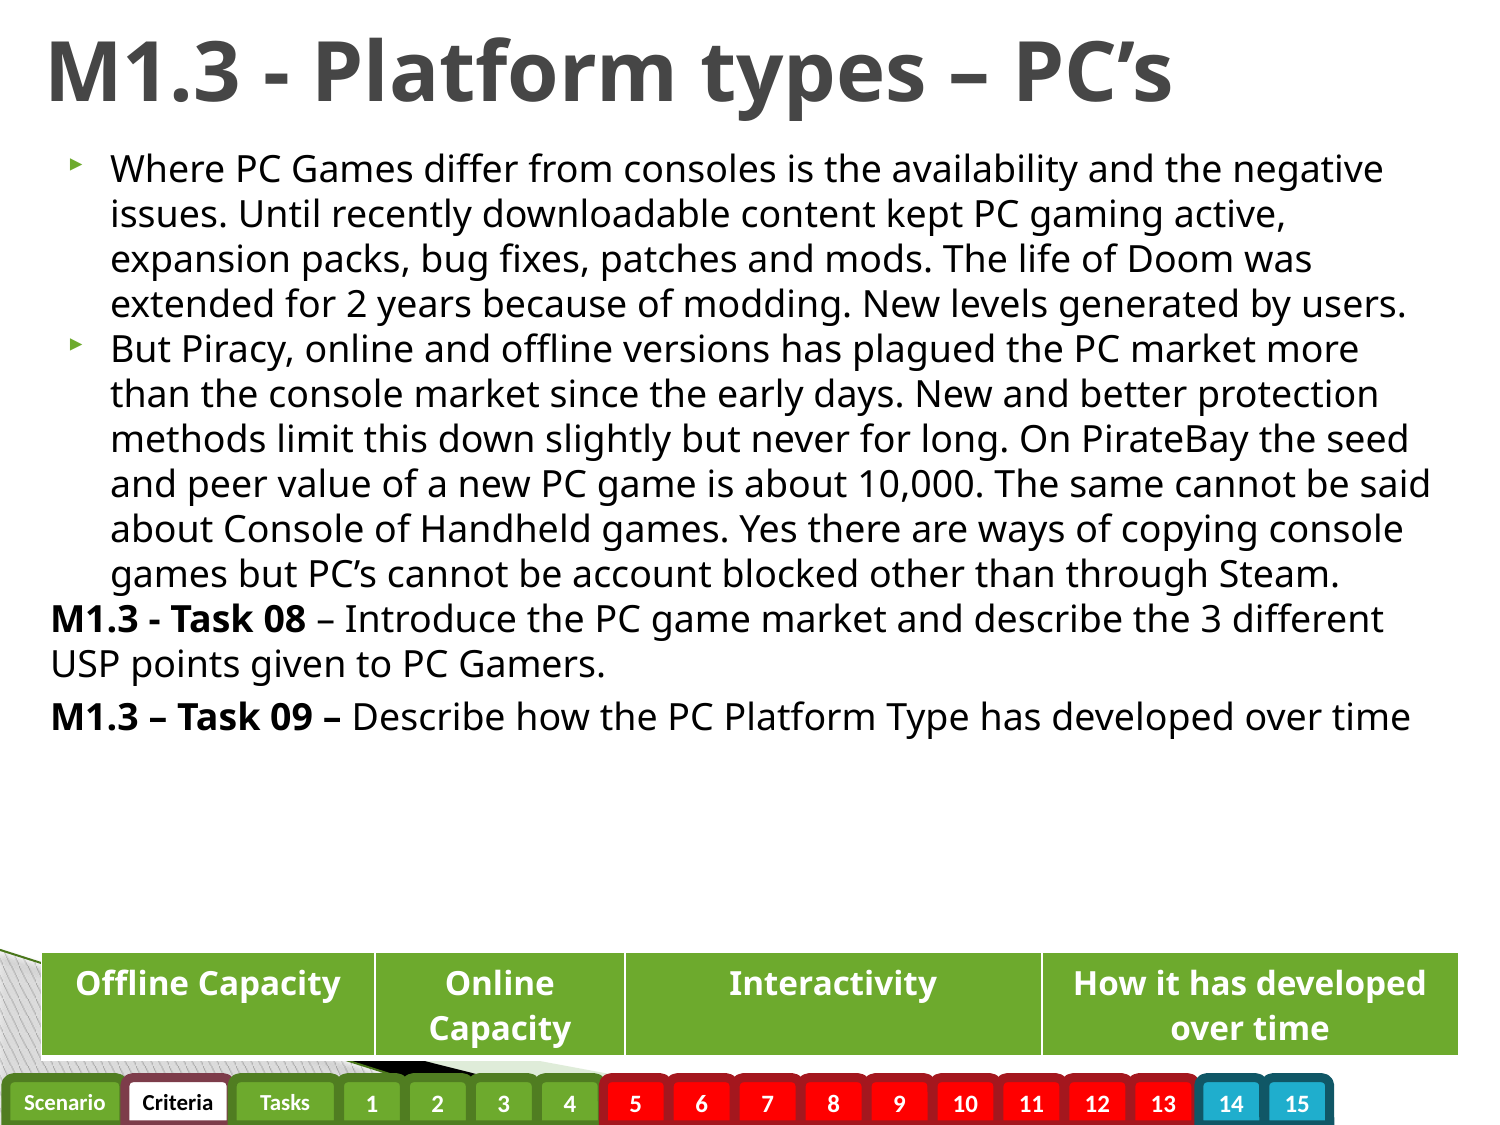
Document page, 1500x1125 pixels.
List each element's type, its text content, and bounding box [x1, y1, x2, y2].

table_header How it has developed over time [1043, 953, 1458, 1055]
list Where PC Games differ from consoles is the availability and the negative issues. Until recently downloadable content kept PC gaming active, expansion packs, bug fixes, patches and mods. The life of Doom was extended for 2 years because of modding. New levels generated by users. But Piracy, online and offline versions has plagued the PC market more than the console market since the early days. New and better protection methods limit this down slightly but never for long. On PirateBay the seed and peer value of a new PC game is about 10,000. The same cannot be said about Console of Handheld games. Yes there are ways of copying console games but PC’s cannot be account blocked other than through Steam. M1.3 - Task 08 – Introduce the PC game market and describe the 3 different USP points given to PC Gamers. M1.3 – Task 09 – Describe how the PC Platform Type has developed over time [35, 137, 1454, 1067]
title M1.3 - Platform types – PC’s [29, 11, 1471, 126]
table_header Offline Capacity [42, 953, 374, 1055]
table_header Interactivity [626, 953, 1041, 1055]
table_header Online Capacity [376, 953, 624, 1055]
